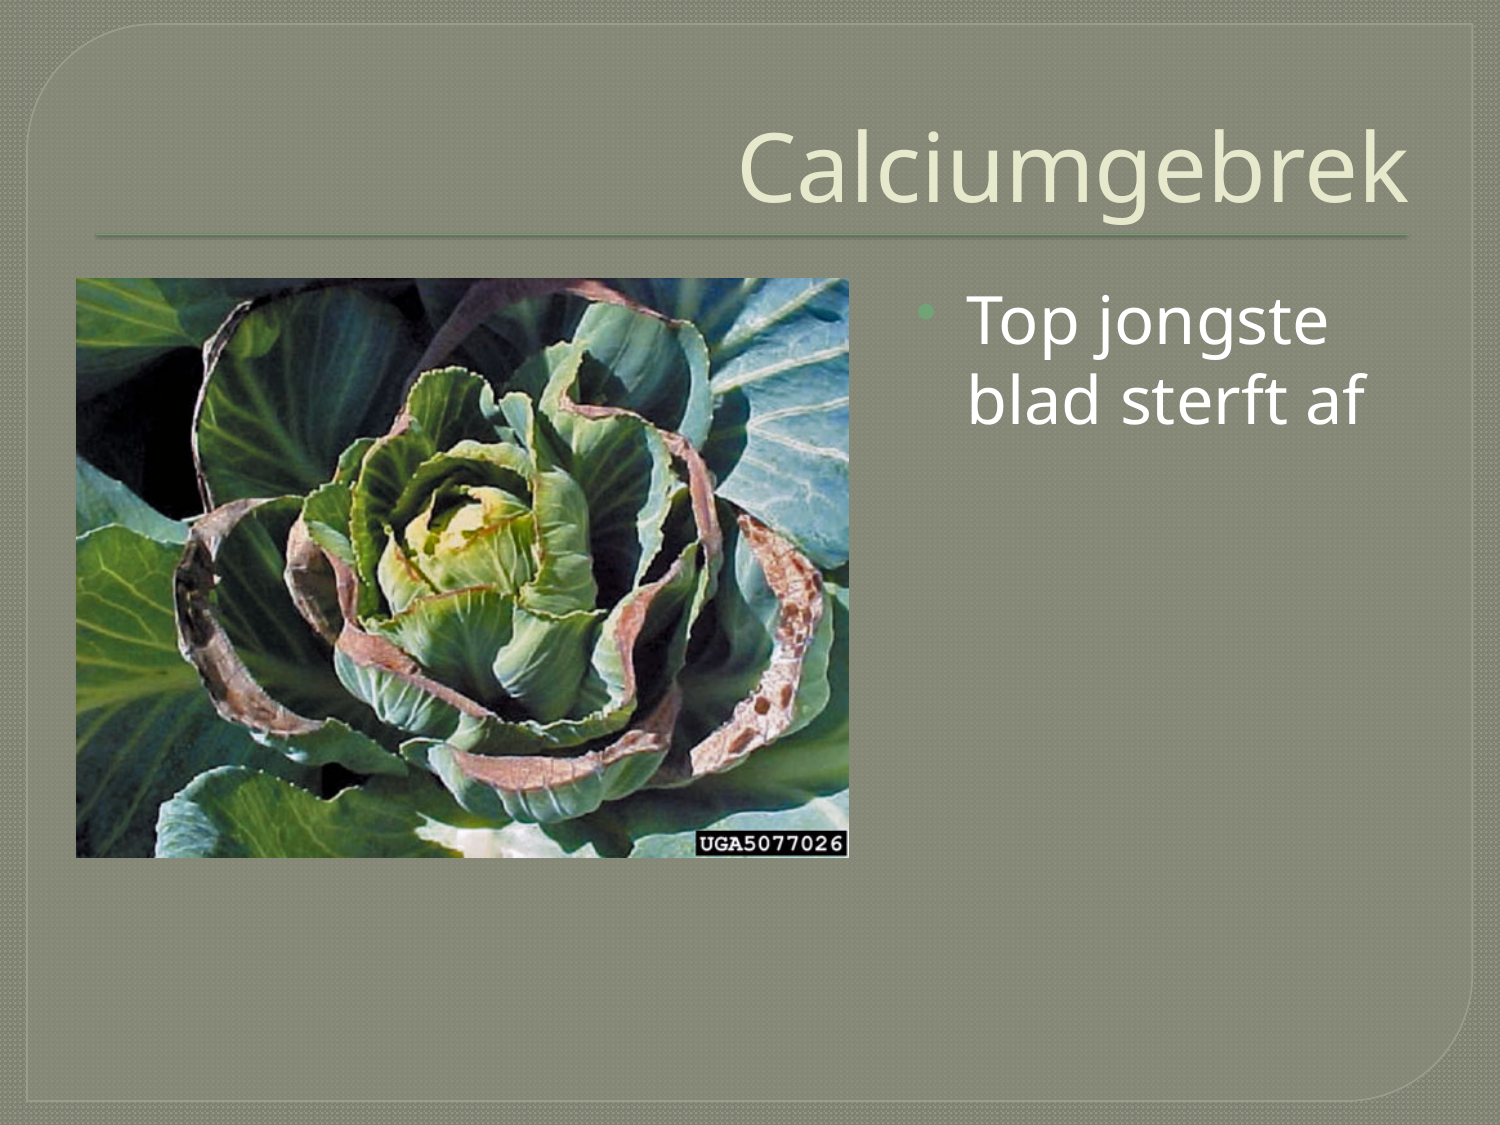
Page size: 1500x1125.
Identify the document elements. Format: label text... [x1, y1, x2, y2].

title Calciumgebrek [75, 41, 1425, 230]
list Top jongste blad sterft af [903, 270, 1425, 835]
picture [76, 278, 849, 858]
